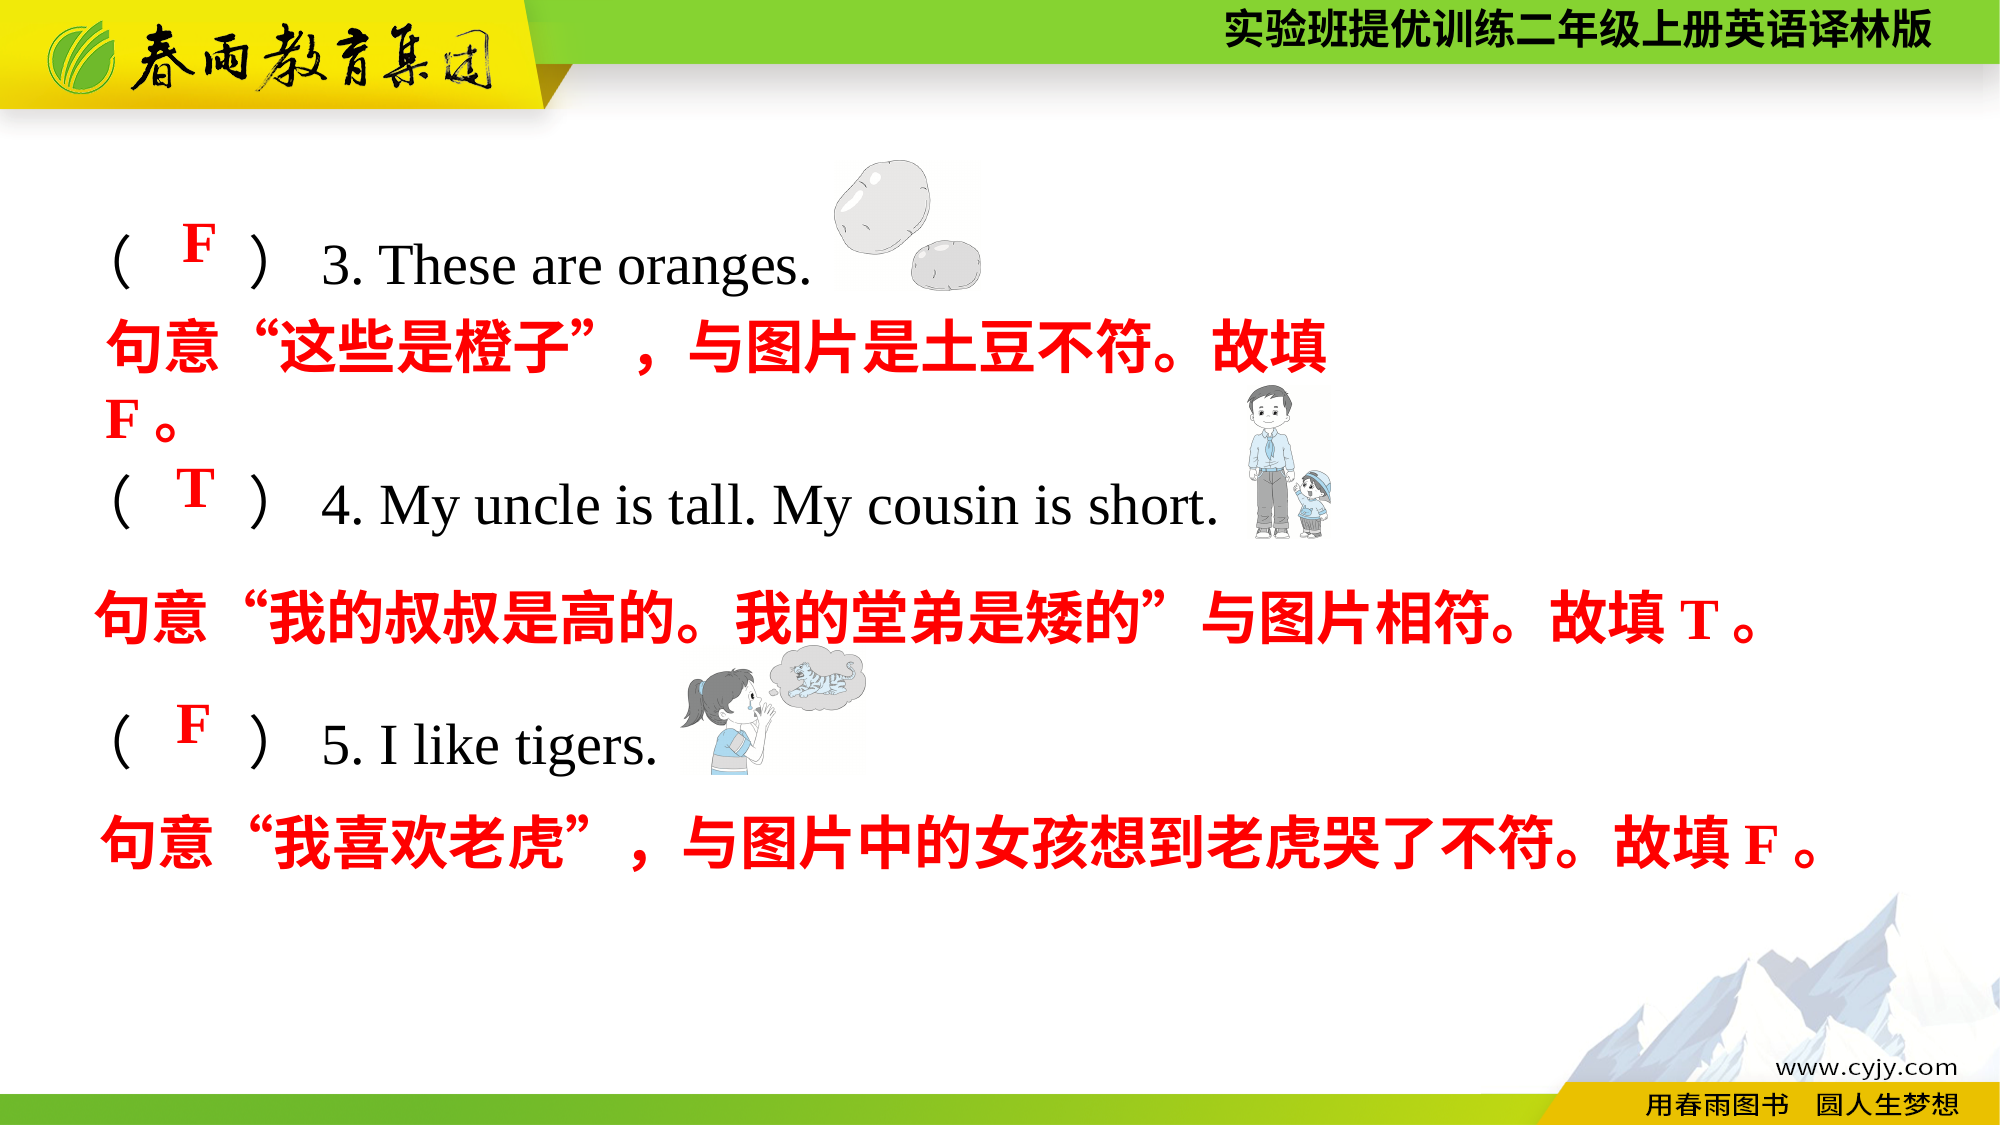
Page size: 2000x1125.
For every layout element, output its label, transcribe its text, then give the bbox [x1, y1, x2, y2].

text_box F [161, 677, 227, 763]
text_box 句意“我的叔叔是高的。我的堂弟是矮的”与图片相符。故填T。 [78, 538, 1963, 659]
text_box 句意“我喜欢老虎”，与图片中的女孩想到老虎哭了不符。故填F。 [84, 763, 1969, 884]
text_box 句意“这些是橙子”，与图片是土豆不符。故填F。 [90, 302, 1414, 458]
picture [0, 0, 2000, 1125]
list （ ）3. These are oranges. （ ）4. My uncle is tall. My cousin is short. （ ）5. I like tigers. [59, 149, 1944, 791]
text_box T [161, 441, 231, 526]
text_box F [168, 196, 234, 281]
